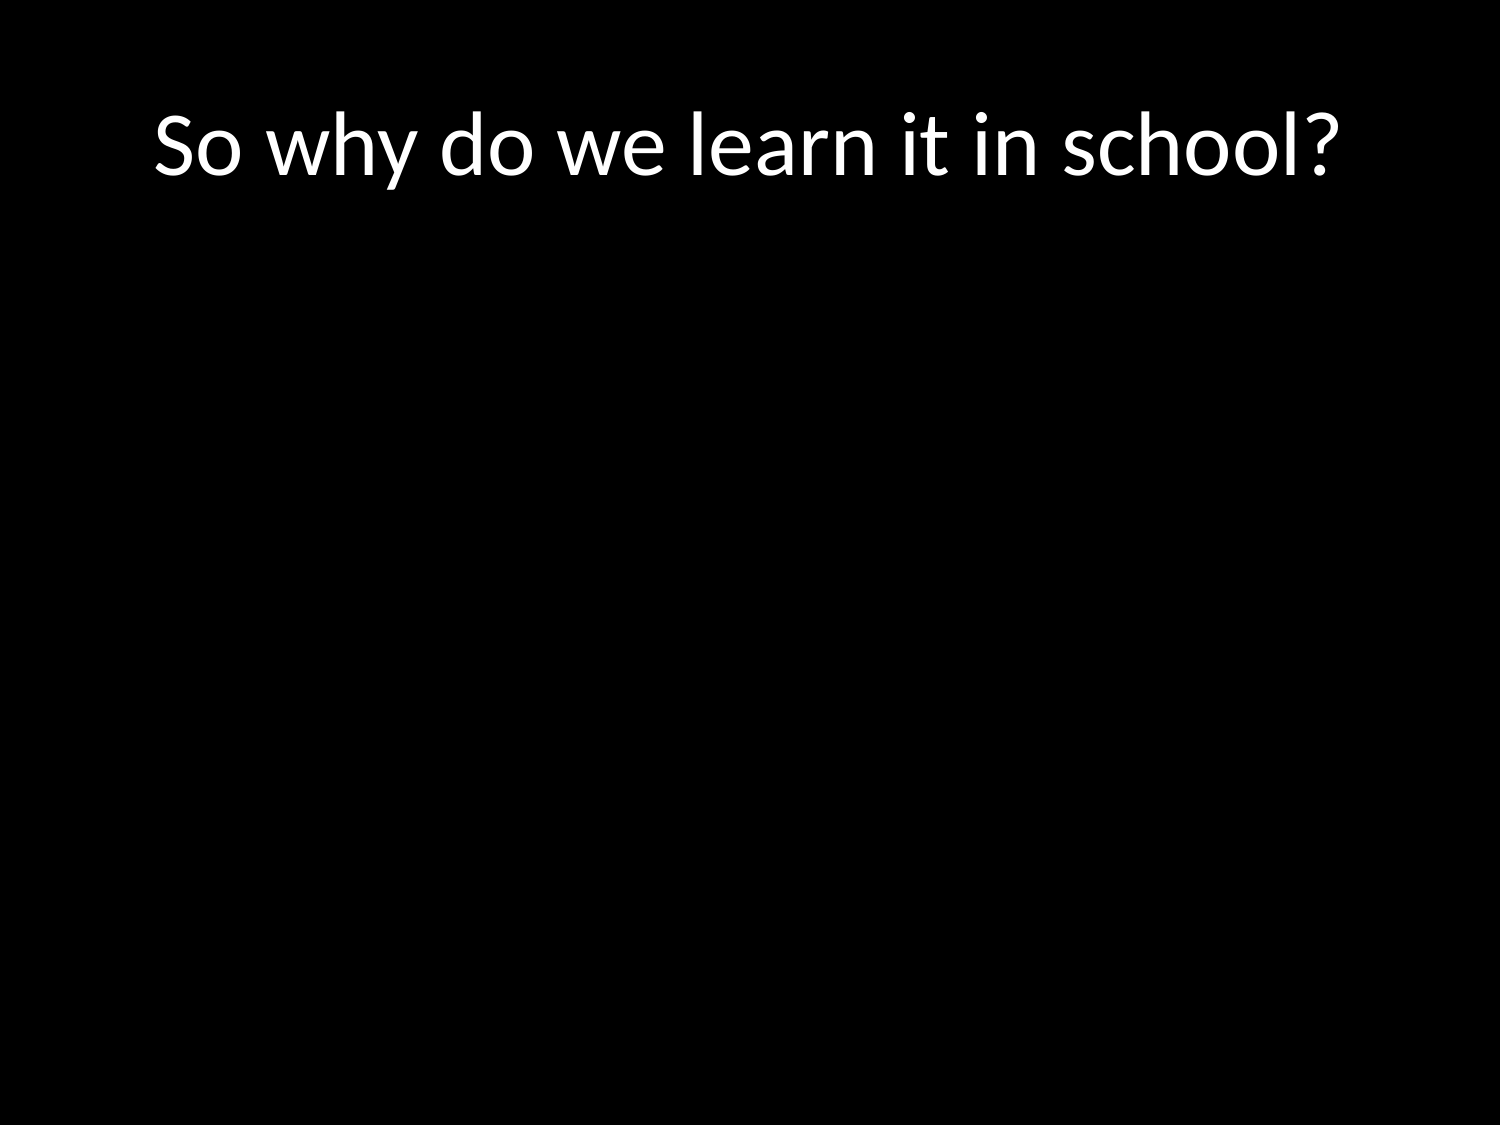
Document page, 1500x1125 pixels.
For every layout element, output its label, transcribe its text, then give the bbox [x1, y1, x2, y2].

title So why do we learn it in school? [75, 45, 1425, 233]
